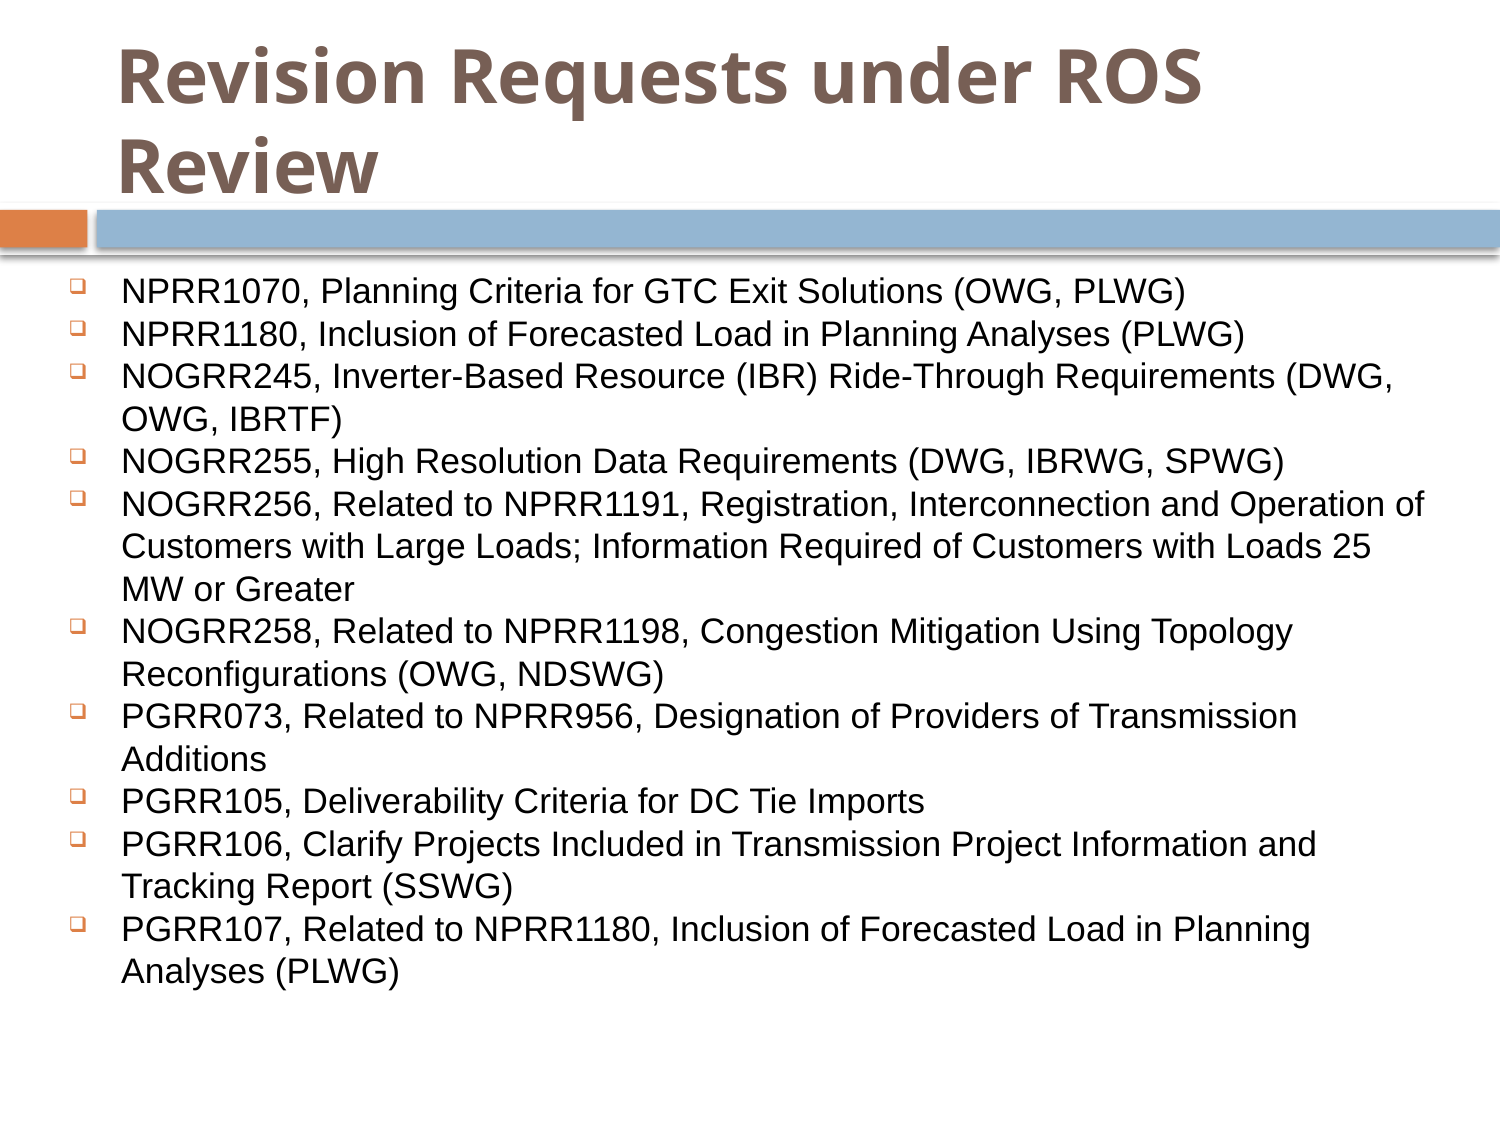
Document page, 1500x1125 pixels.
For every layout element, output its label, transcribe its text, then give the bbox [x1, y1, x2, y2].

list NPRR1070, Planning Criteria for GTC Exit Solutions (OWG, PLWG) NPRR1180, Inclusion of Forecasted Load in Planning Analyses (PLWG) NOGRR245, Inverter-Based Resource (IBR) Ride-Through Requirements (DWG, OWG, IBRTF) NOGRR255, High Resolution Data Requirements (DWG, IBRWG, SPWG) NOGRR256, Related to NPRR1191, Registration, Interconnection and Operation of Customers with Large Loads; Information Required of Customers with Loads 25 MW or Greater NOGRR258, Related to NPRR1198, Congestion Mitigation Using Topology Reconfigurations (OWG, NDSWG) PGRR073, Related to NPRR956, Designation of Providers of Transmission Additions PGRR105, Deliverability Criteria for DC Tie Imports PGRR106, Clarify Projects Included in Transmission Project Information and Tracking Report (SSWG) PGRR107, Related to NPRR1180, Inclusion of Forecasted Load in Planning Analyses (PLWG) [53, 260, 1457, 999]
title Revision Requests under ROS Review [100, 37, 1439, 201]
